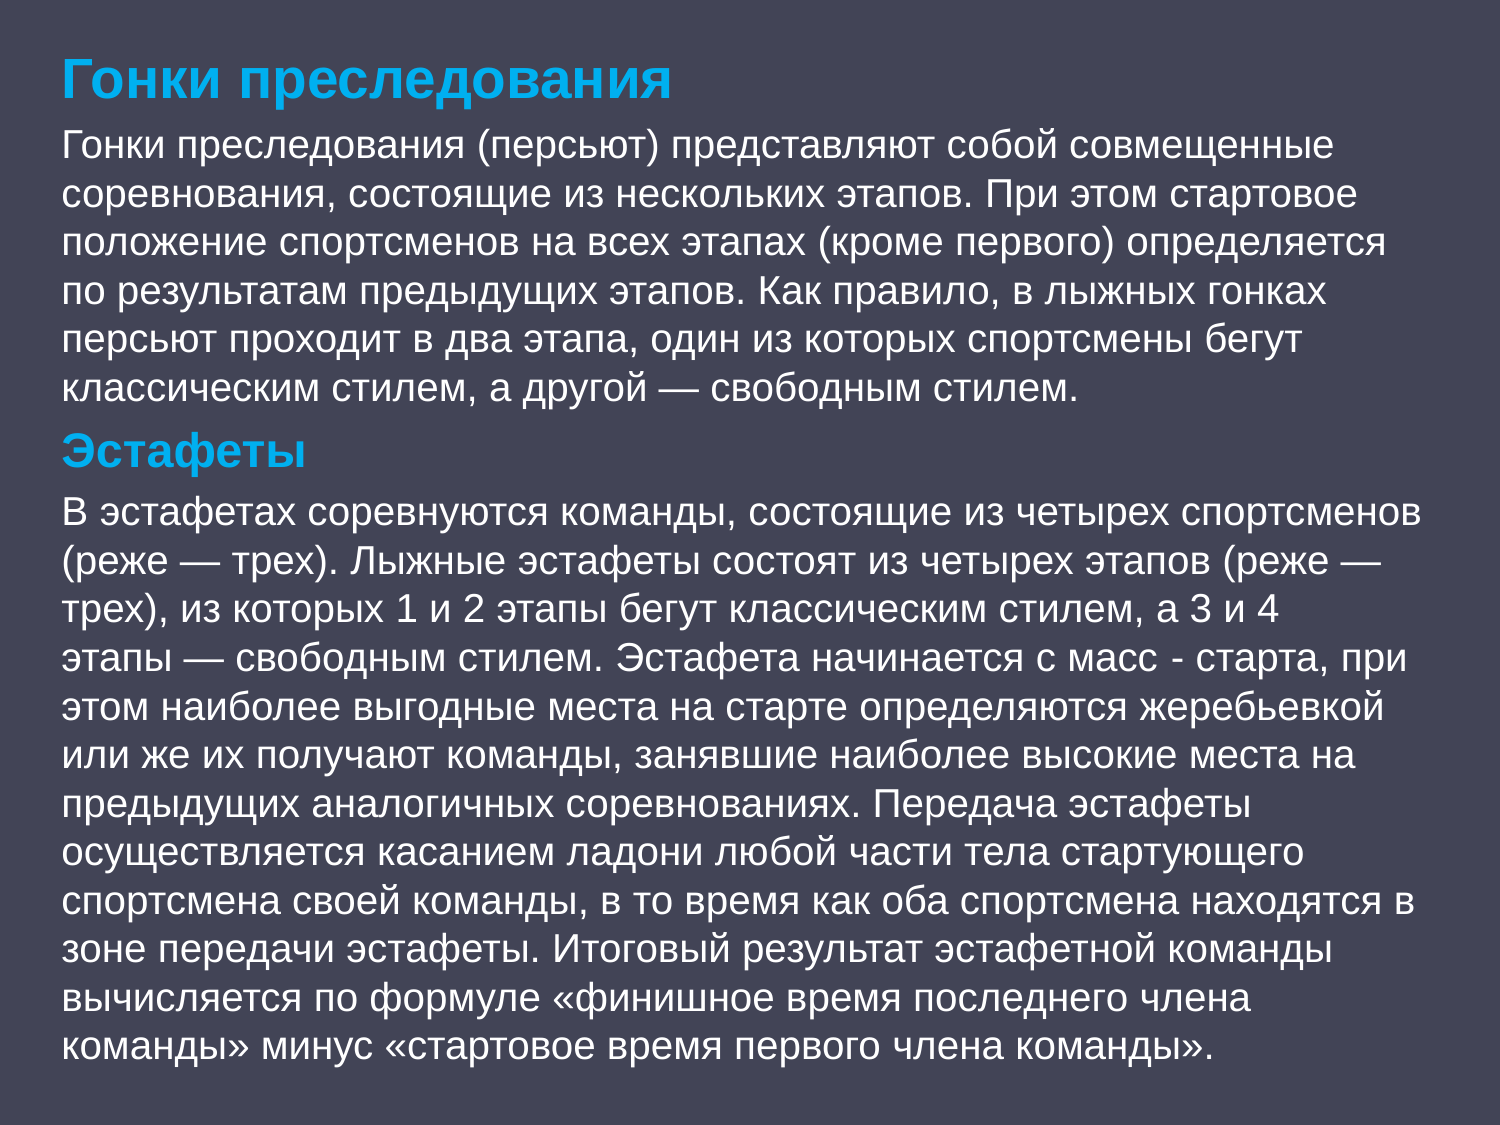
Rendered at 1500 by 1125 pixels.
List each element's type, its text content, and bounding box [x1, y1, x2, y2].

list Гонки преследования Гонки преследования (персьют) представляют собой совмещенные соревнования, состоящие из нескольких этапов. При этом стартовое положение спортсменов на всех этапах (кроме первого) определяется по результатам предыдущих этапов. Как правило, в лыжных гонках персьют проходит в два этапа, один из которых спортсмены бегут классическим стилем, а другой — свободным стилем. Эстафеты В эстафетах соревнуются команды, состоящие из четырех спортсменов (реже — трех). Лыжные эстафеты состоят из четырех этапов (реже — трех), из которых 1 и 2 этапы бегут классическим стилем, а 3 и 4 этапы — свободным стилем. Эстафета начинается с масс - старта, при этом наиболее выгодные места на старте определяются жеребьевкой или же их получают команды, занявшие наиболее высокие места на предыдущих аналогичных соревнованиях. Передача эстафеты осуществляется касанием ладони любой части тела стартующего спортсмена своей команды, в то время как оба спортсмена находятся в зоне передачи эстафеты. Итоговый результат эстафетной команды вычисляется по формуле «финишное время последнего члена команды» минус «стартовое время первого члена команды». [35, 35, 1442, 1102]
